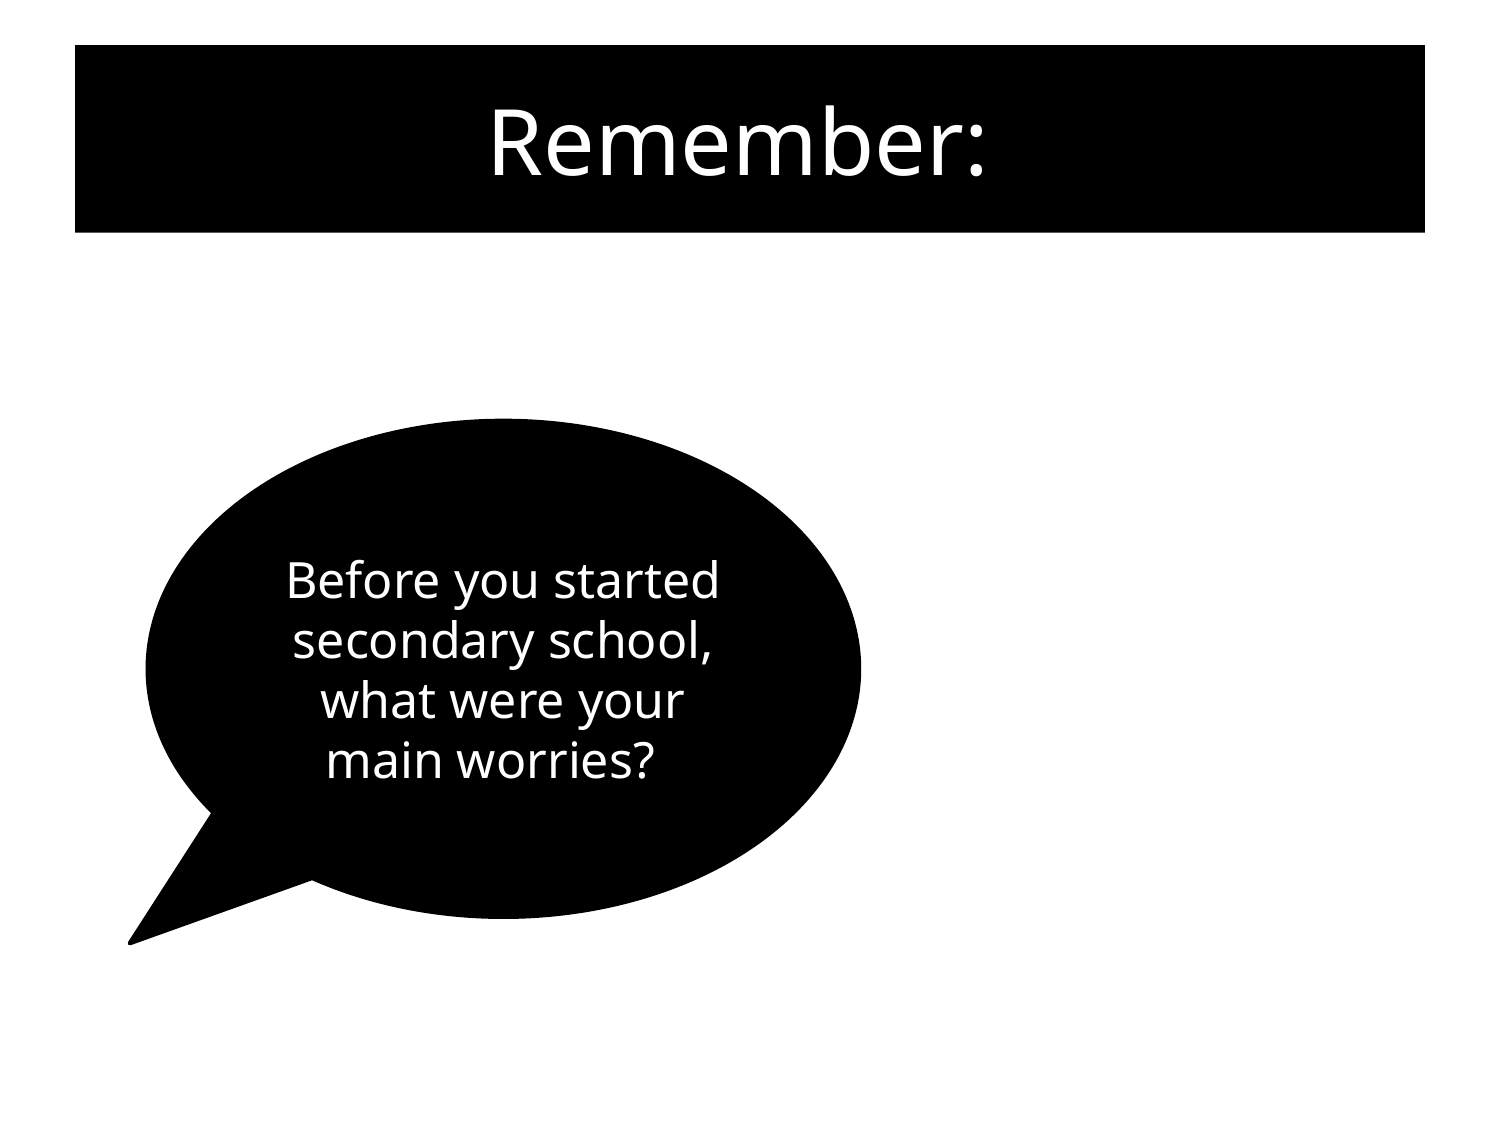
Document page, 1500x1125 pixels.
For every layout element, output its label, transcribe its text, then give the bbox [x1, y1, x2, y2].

text_box Before you started secondary school, what were your main worries? [127, 418, 862, 946]
title Remember: [75, 45, 1425, 233]
